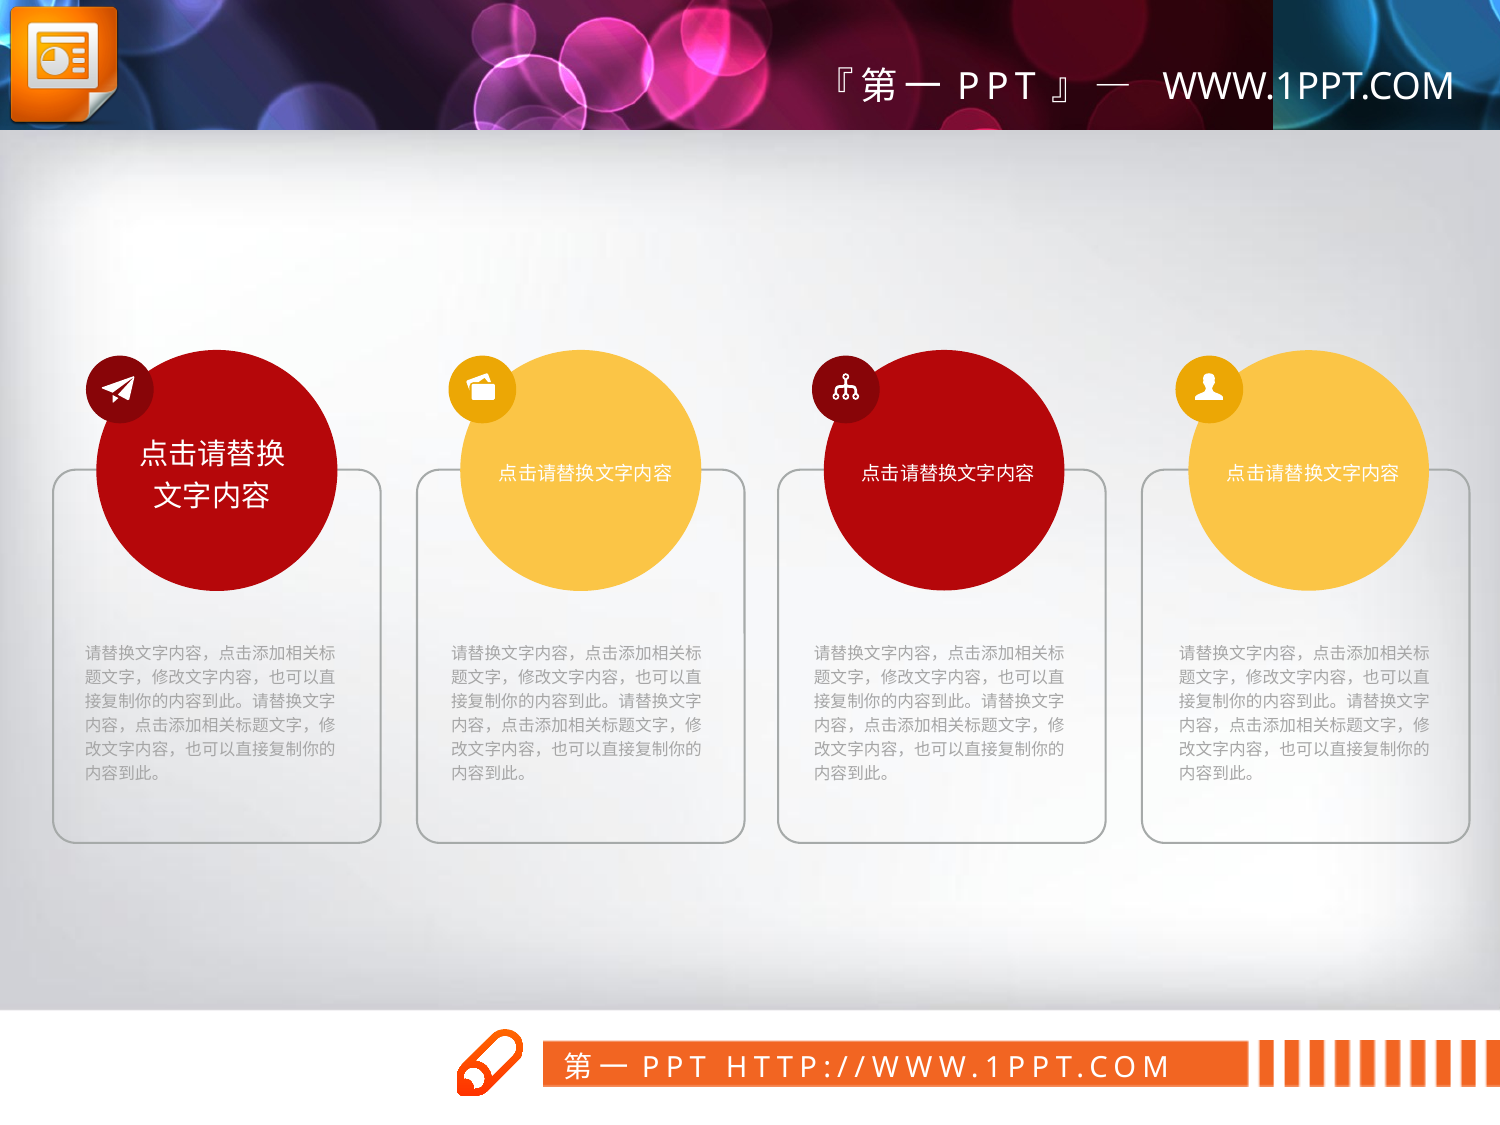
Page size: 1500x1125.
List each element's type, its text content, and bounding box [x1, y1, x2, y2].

text_box [823, 349, 1065, 591]
text_box [1188, 350, 1429, 591]
text_box 点击请替换文字内容 [498, 442, 673, 499]
text_box [811, 355, 880, 424]
text_box 点击请替换文字内容 [1226, 442, 1401, 499]
text_box 请替换文字内容，点击添加相关标题文字，修改文字内容，也可以直接复制你的内容到此。请替换文字内容，点击添加相关标题文字，修改文字内容，也可以直接复制你的内容到此。 [1178, 629, 1439, 792]
text_box [53, 469, 381, 843]
picture [0, 0, 1500, 1012]
text_box 请替换文字内容，点击添加相关标题文字，修改文字内容，也可以直接复制你的内容到此。请替换文字内容，点击添加相关标题文字，修改文字内容，也可以直接复制你的内容到此。 [813, 629, 1073, 792]
text_box 请替换文字内容，点击添加相关标题文字，修改文字内容，也可以直接复制你的内容到此。请替换文字内容，点击添加相关标题文字，修改文字内容，也可以直接复制你的内容到此。 [70, 629, 364, 792]
text_box 点击请替换文字内容 [118, 442, 306, 499]
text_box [448, 355, 517, 424]
text_box [416, 469, 745, 843]
text_box [832, 373, 860, 400]
picture [543, 1040, 1500, 1087]
text_box 点击请替换文字内容 [861, 442, 1036, 499]
text_box [96, 349, 338, 591]
text_box [778, 469, 1106, 843]
text_box [460, 349, 702, 591]
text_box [85, 355, 154, 424]
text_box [1175, 355, 1244, 424]
text_box 请替换文字内容，点击添加相关标题文字，修改文字内容，也可以直接复制你的内容到此。请替换文字内容，点击添加相关标题文字，修改文字内容，也可以直接复制你的内容到此。 [451, 629, 711, 792]
text_box [1141, 469, 1470, 843]
